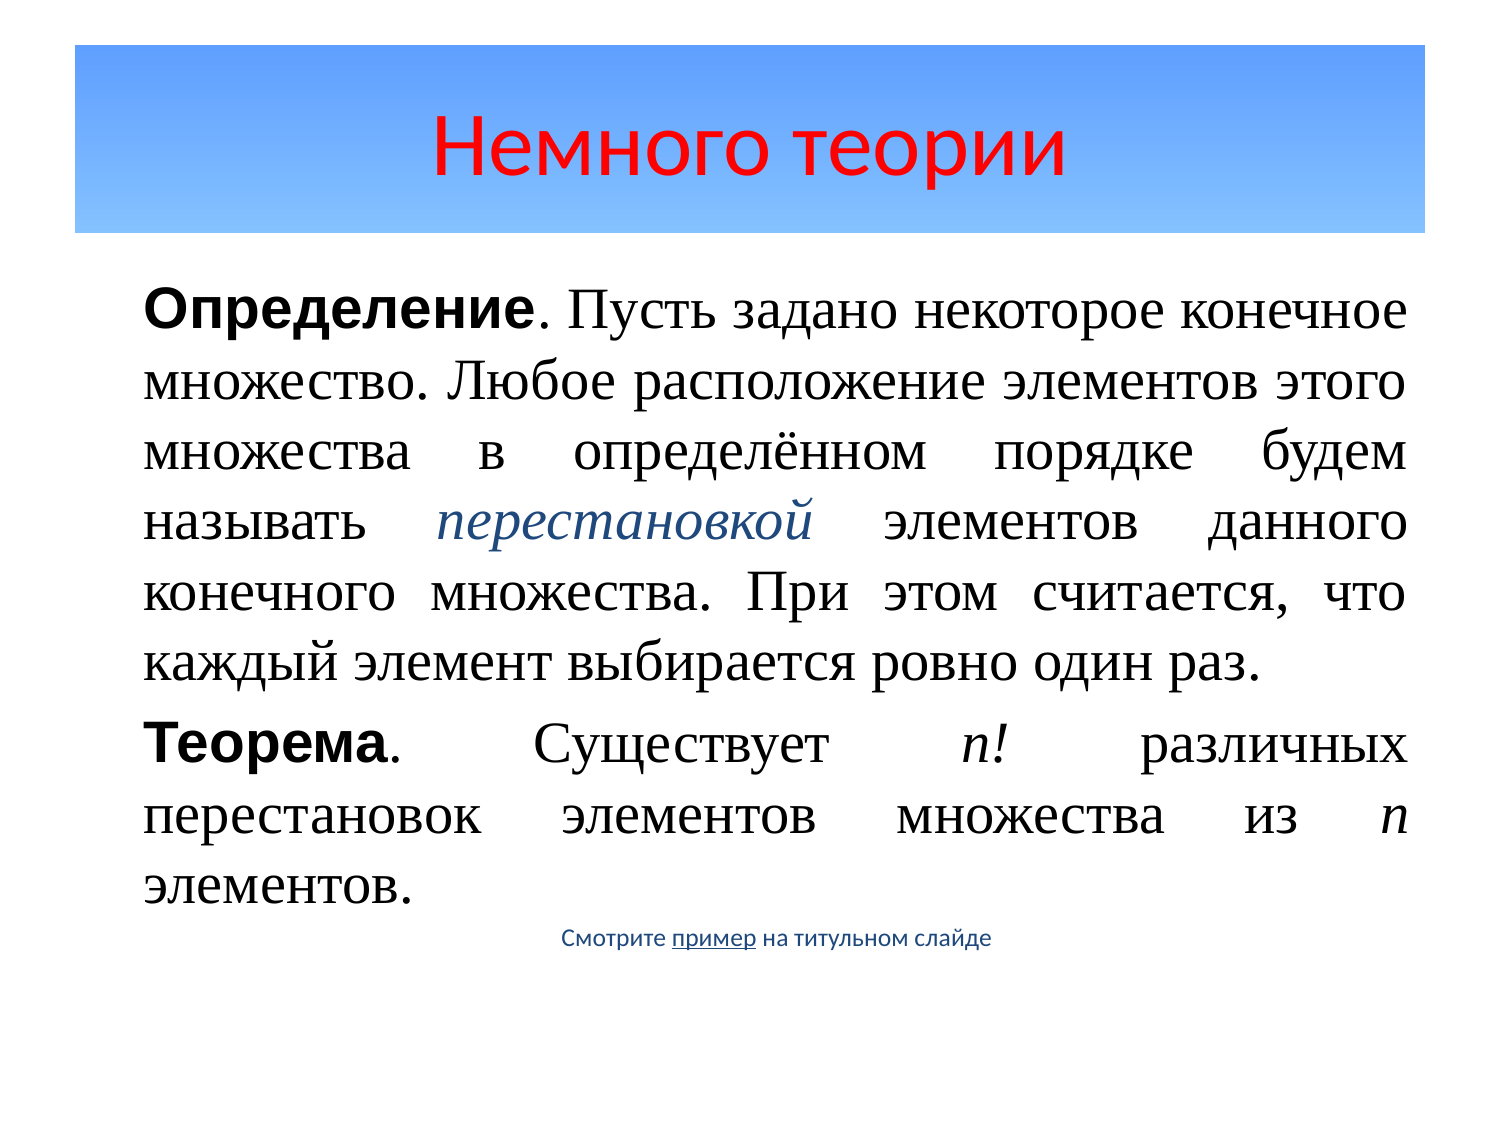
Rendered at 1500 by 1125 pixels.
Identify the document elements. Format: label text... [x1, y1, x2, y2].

list Определение. Пусть задано некоторое конечное множество. Любое расположение элементов этого множества в определённом порядке будем называть перестановкой элементов данного конечного множества. При этом считается, что каждый элемент выбирается ровно один раз. Теорема. Существует n! различных перестановок элементов множества из n элементов. Смотрите пример на титульном слайде [75, 262, 1425, 1005]
title Немного теории [75, 45, 1425, 233]
